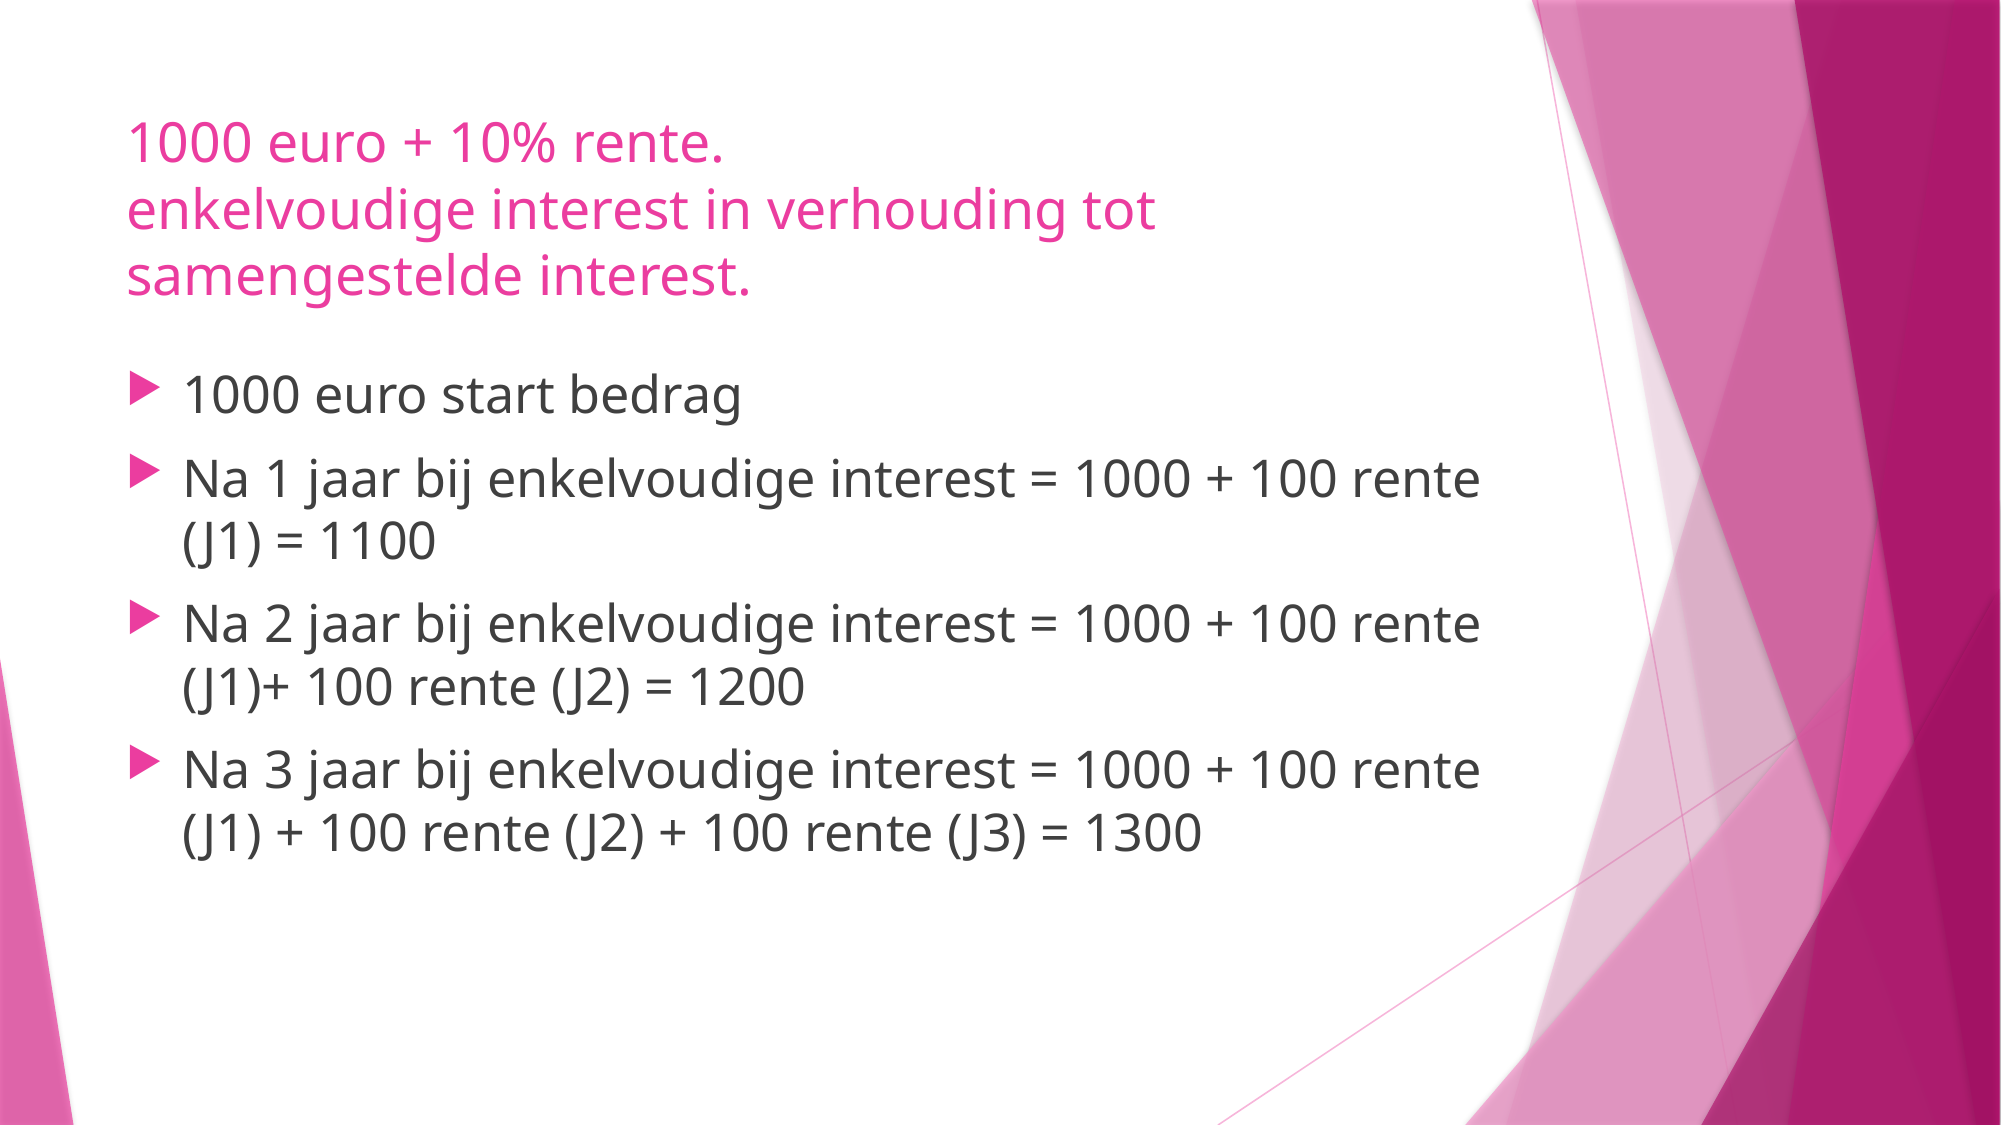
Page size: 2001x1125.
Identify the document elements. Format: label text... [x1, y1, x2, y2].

list 1000 euro start bedrag Na 1 jaar bij enkelvoudige interest = 1000 + 100 rente (J1) = 1100 Na 2 jaar bij enkelvoudige interest = 1000 + 100 rente (J1)+ 100 rente (J2) = 1200 Na 3 jaar bij enkelvoudige interest = 1000 + 100 rente (J1) + 100 rente (J2) + 100 rente (J3) = 1300 [111, 354, 1522, 992]
title 1000 euro + 10% rente. enkelvoudige interest in verhouding tot samengestelde interest. [111, 99, 1522, 317]
